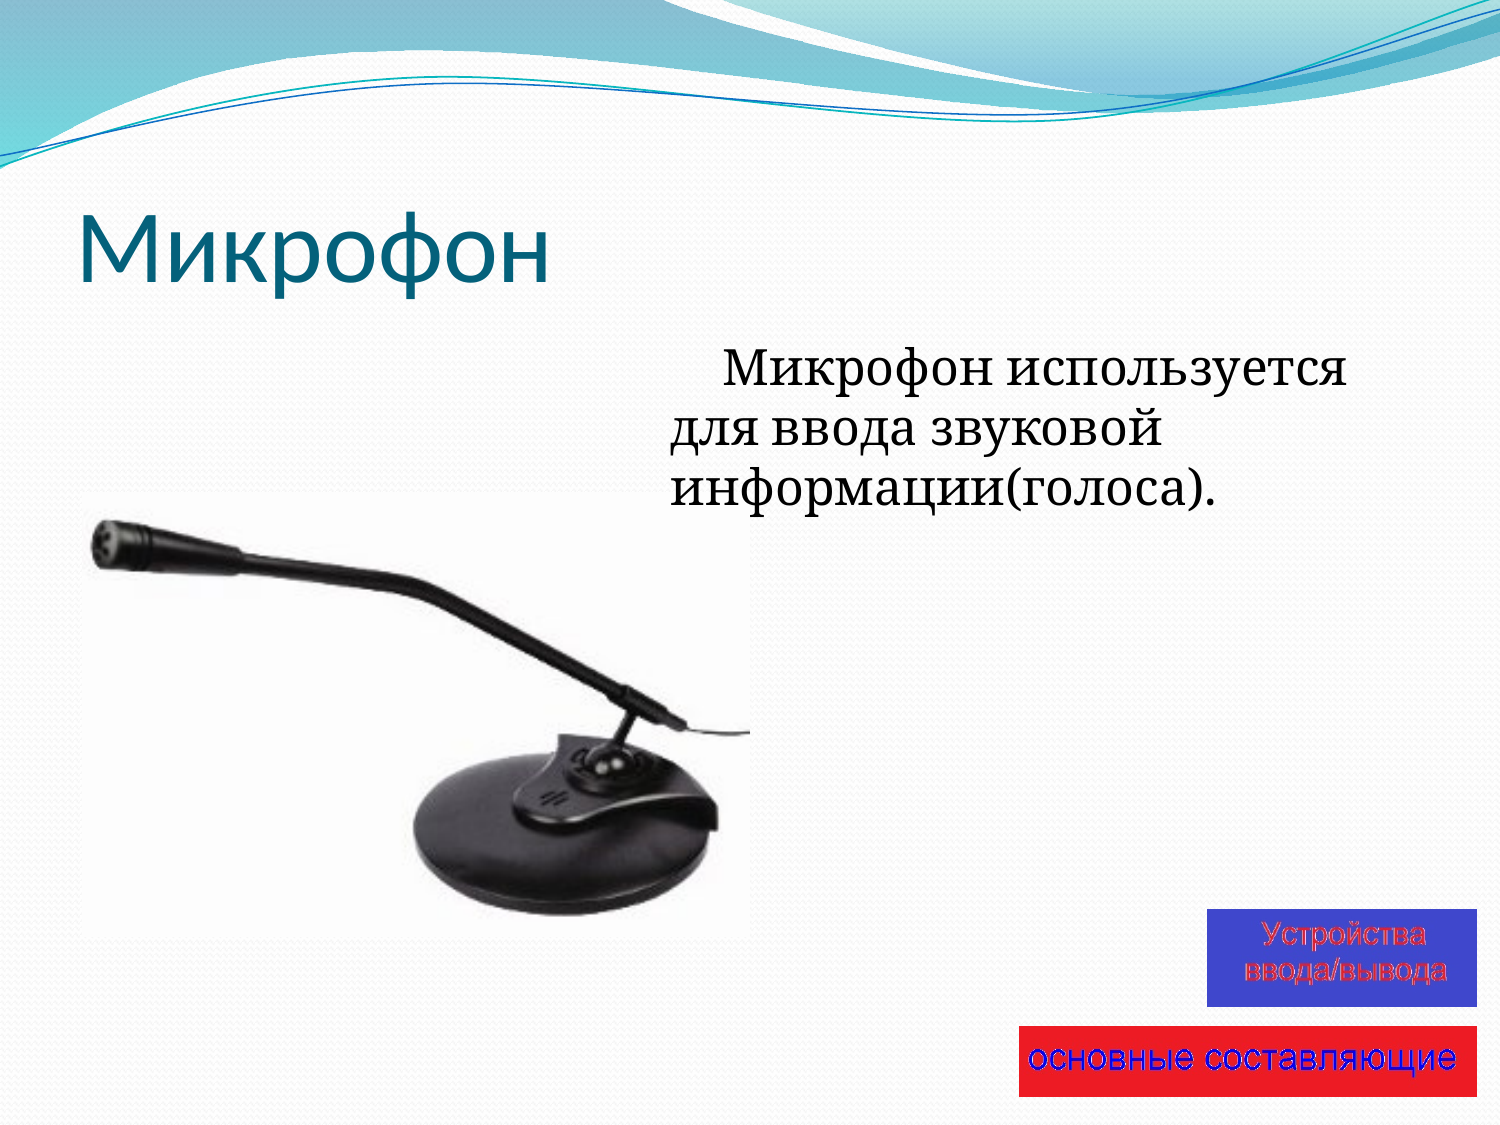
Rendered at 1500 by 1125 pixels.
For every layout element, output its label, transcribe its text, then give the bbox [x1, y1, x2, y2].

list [81, 491, 750, 938]
text_box Микрофон используется для ввода звуковой информации(голоса). [656, 328, 1453, 523]
picture [1206, 909, 1477, 1007]
picture [1019, 1026, 1477, 1098]
title Микрофон [75, 115, 1425, 303]
